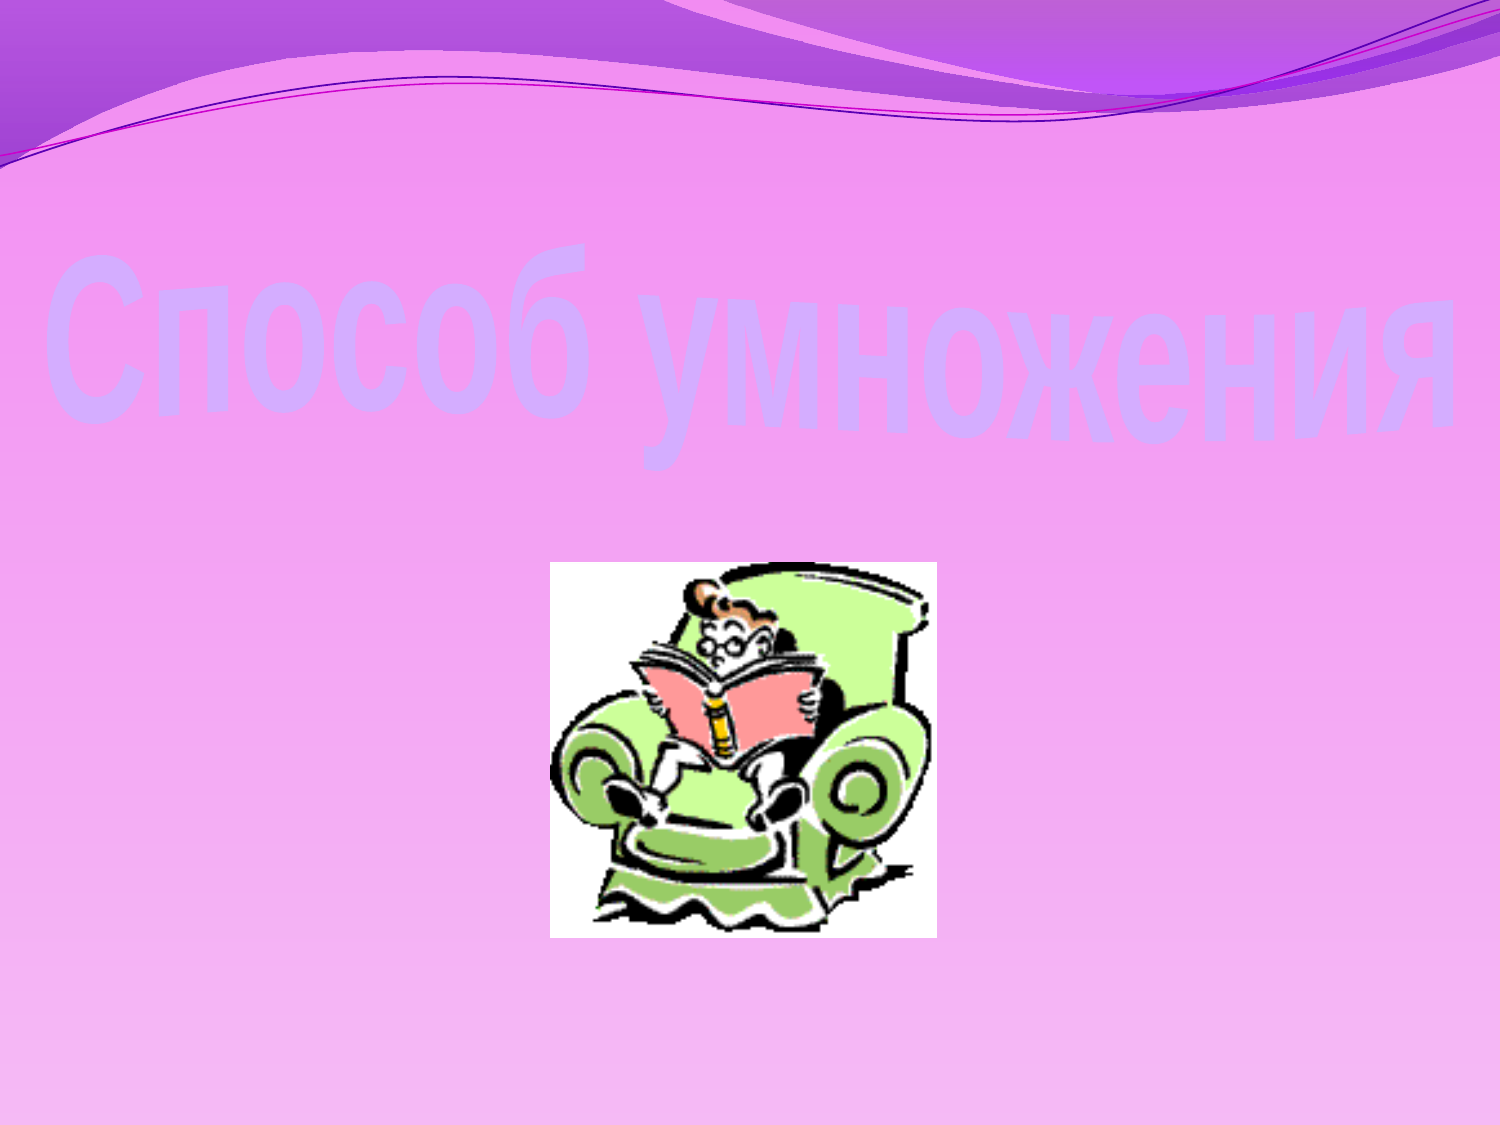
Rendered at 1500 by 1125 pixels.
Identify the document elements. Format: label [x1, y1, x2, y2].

picture [550, 562, 937, 938]
